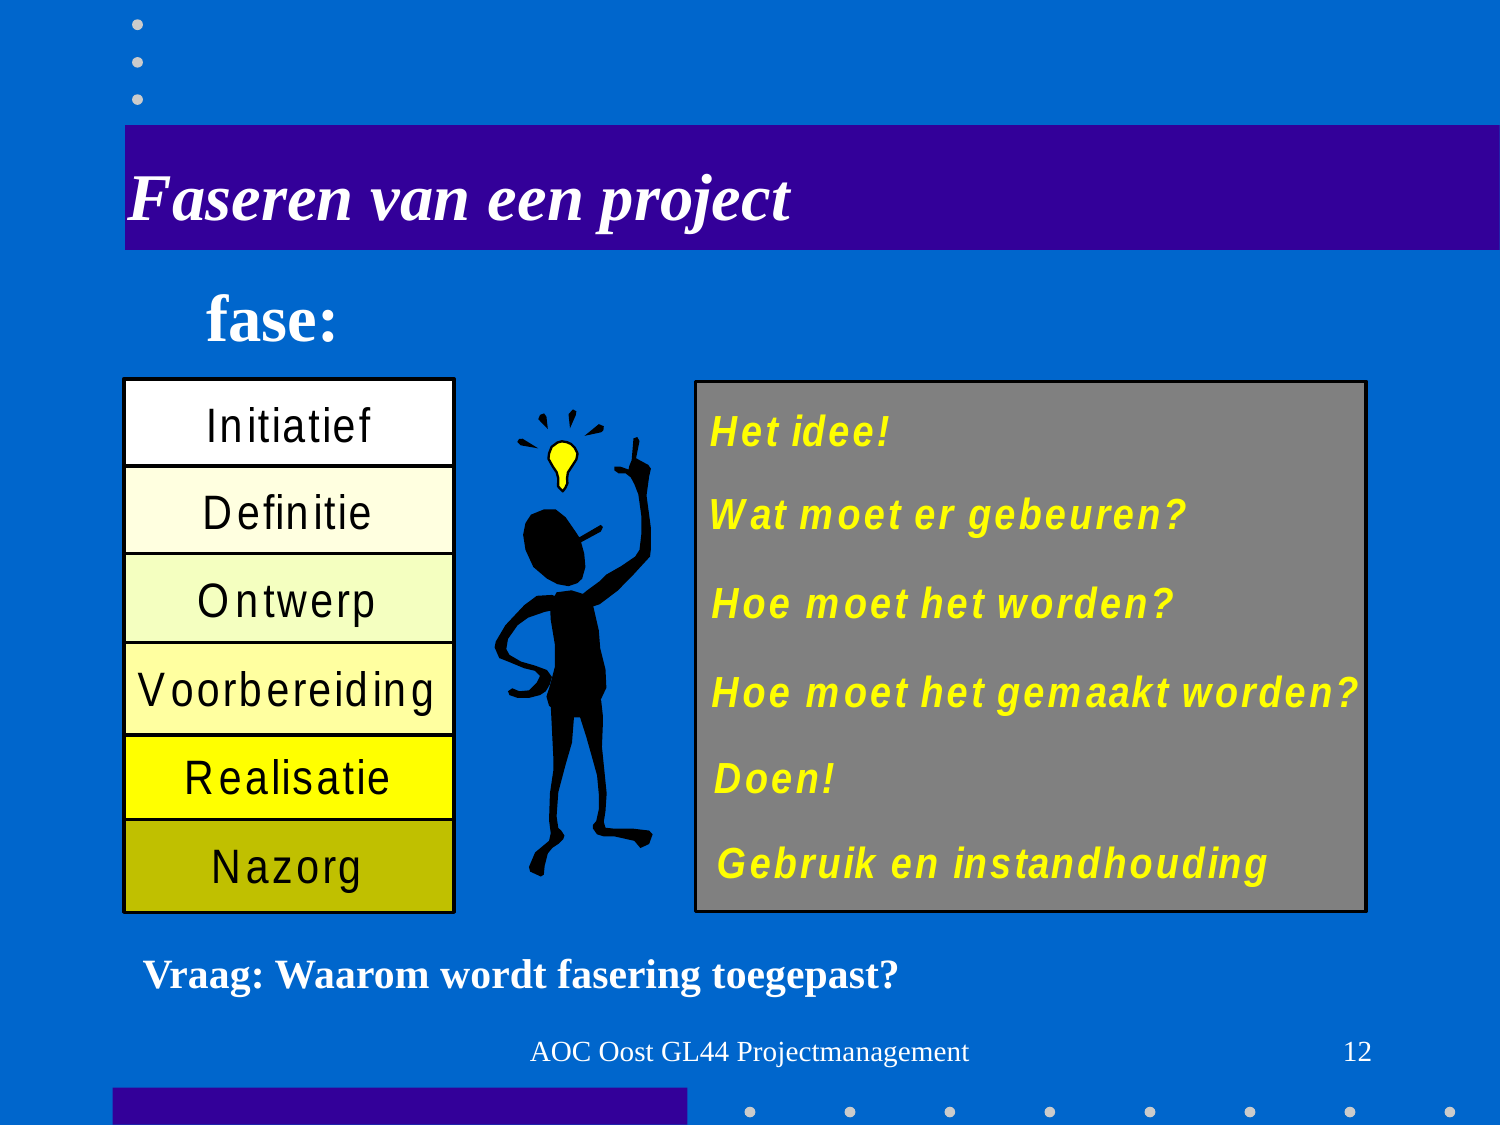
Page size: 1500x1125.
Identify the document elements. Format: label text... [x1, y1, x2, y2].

slide_number 12 [1074, 1012, 1388, 1088]
text_box Vraag: Waarom wordt fasering toegepast? [127, 939, 916, 1005]
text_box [114, 369, 1376, 922]
footer AOC Oost GL44 Projectmanagement [512, 1012, 988, 1088]
title Faseren van een project [112, 99, 1388, 288]
text_box fase: [190, 266, 355, 362]
